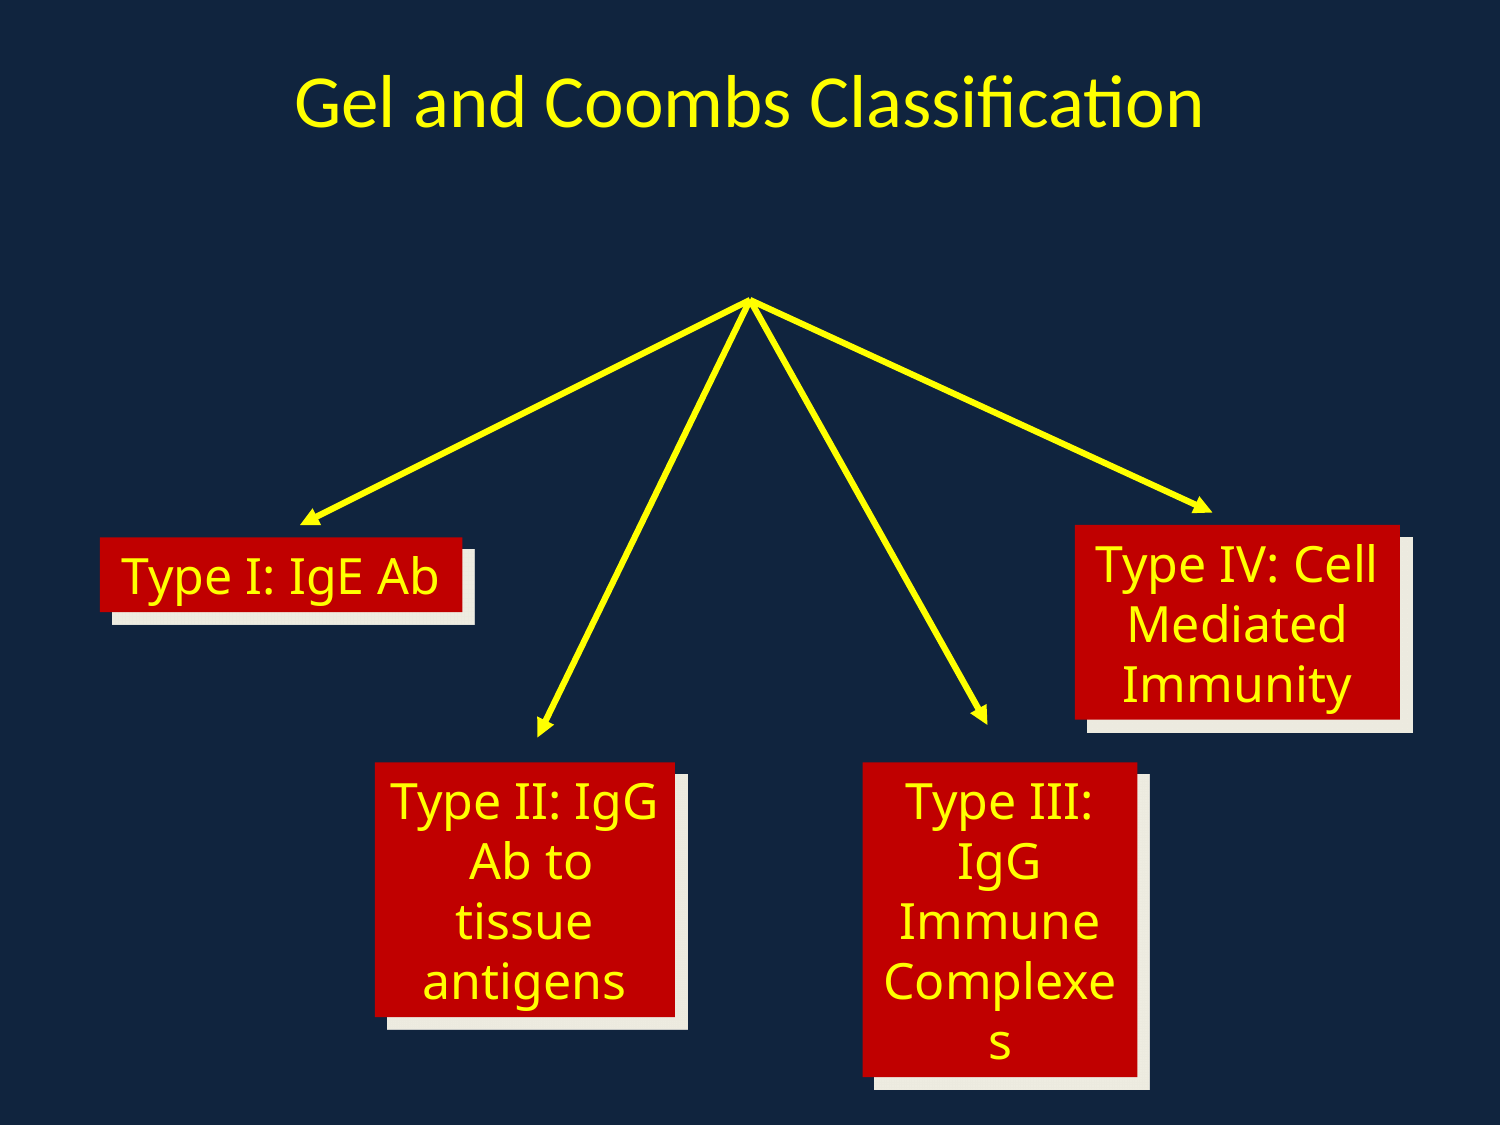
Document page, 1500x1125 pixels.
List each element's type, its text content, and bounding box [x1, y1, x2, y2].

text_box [374, 299, 747, 960]
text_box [99, 299, 373, 613]
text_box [749, 299, 1401, 723]
text_box Gel and Coombs Classification [74, 45, 1425, 233]
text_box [749, 730, 1138, 1021]
